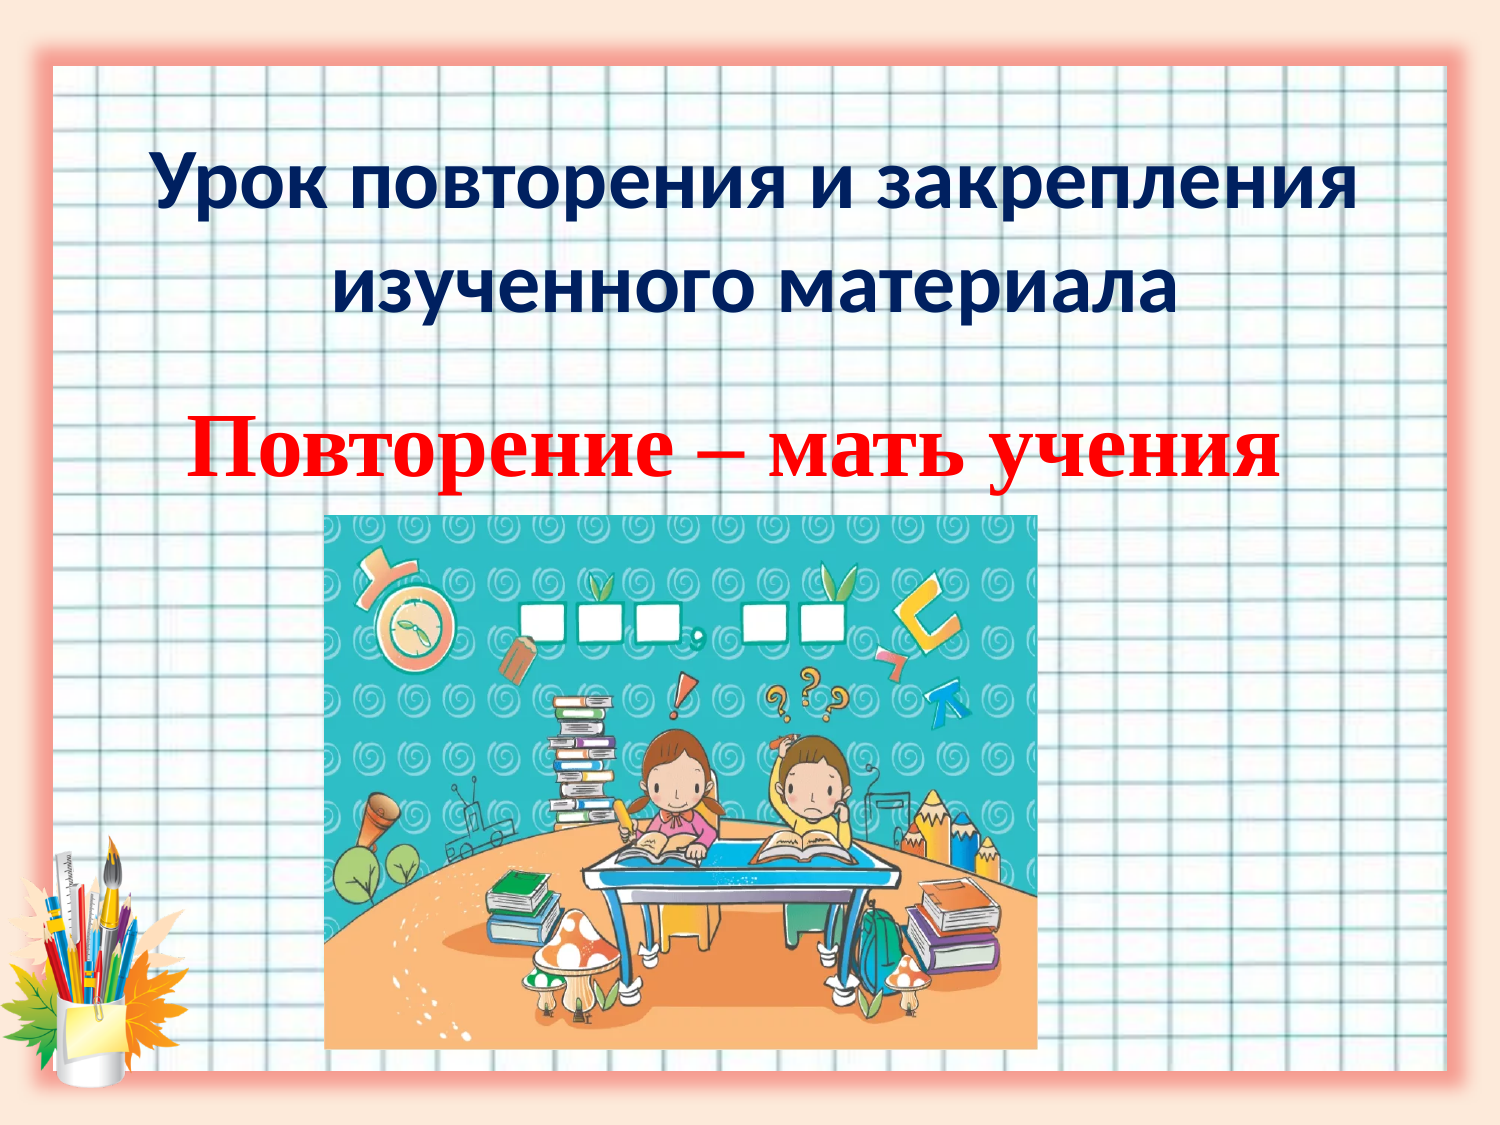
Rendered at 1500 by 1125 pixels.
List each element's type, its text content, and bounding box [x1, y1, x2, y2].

title Урок повторения и закрепления изученного материала [123, 101, 1388, 350]
picture [0, 66, 1447, 1092]
subtitle Повторение – мать учения [147, 377, 1323, 740]
